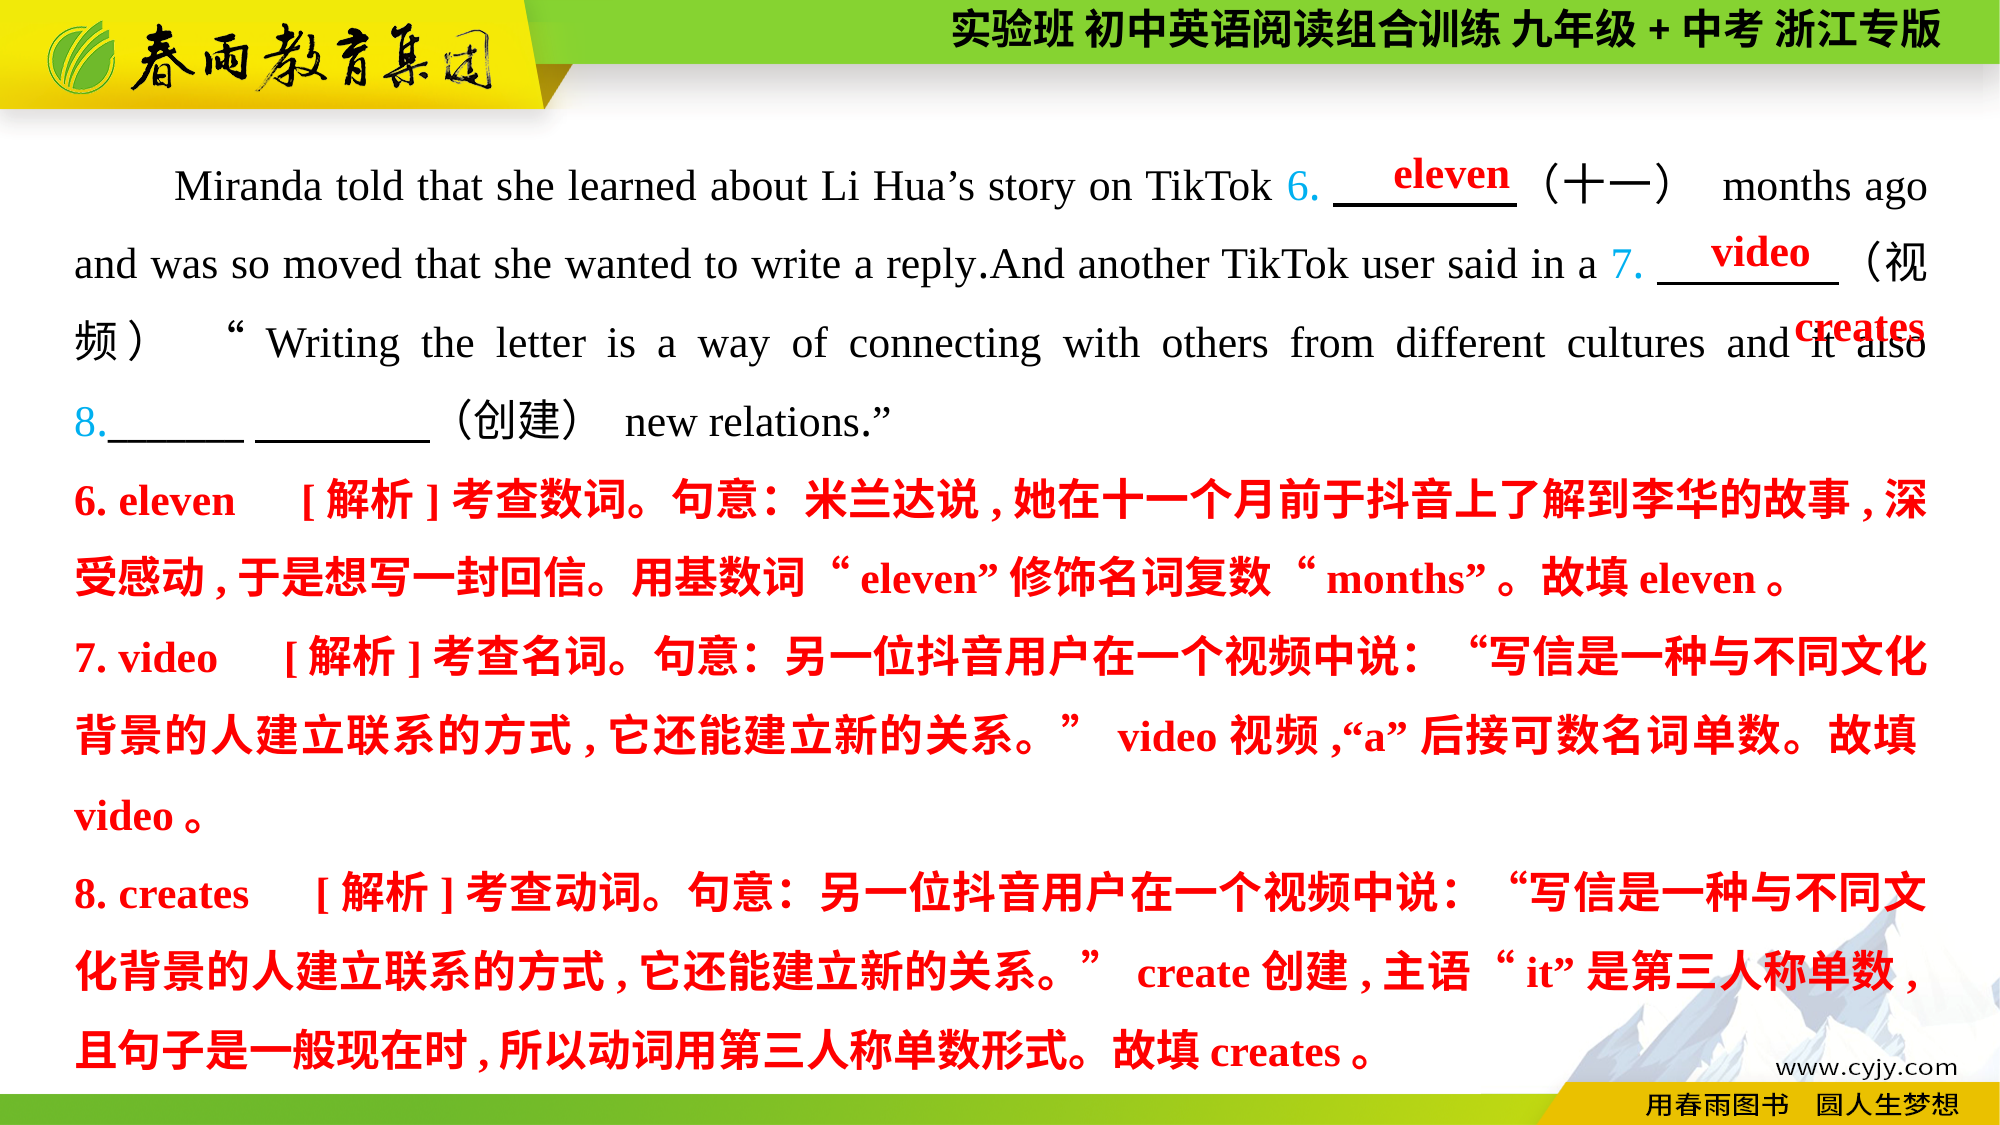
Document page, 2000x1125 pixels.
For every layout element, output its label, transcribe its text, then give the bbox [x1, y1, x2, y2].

text_box video [1685, 215, 1826, 283]
picture [0, 0, 2000, 1125]
text_box 6. eleven [解析]考查数词。句意：米兰达说,她在十一个月前于抖音上了解到李华的故事,深受感动,于是想写一封回信。用基数词“eleven”修饰名词复数“months”。故填eleven。 7. video [解析]考查名词。句意：另一位抖音用户在一个视频中说：“写信是一种与不同文化背景的人建立联系的方式,它还能建立新的关系。”video视频,“a”后接可数名词单数。故填video。 8. creates [解析]考查动词。句意：另一位抖音用户在一个视频中说：“写信是一种与不同文化背景的人建立联系的方式,它还能建立新的关系。”create创建,主语“it”是第三人称单数,且句子是一般现在时,所以动词用第三人称单数形式。故填creates。 [59, 437, 1944, 1083]
text_box eleven [1378, 137, 1526, 205]
text_box creates [1768, 290, 1940, 358]
list Miranda told that she learned about Li Hua’s story on TikTok 6. （十一） months ago and was so moved that she wanted to write a reply.And another TikTok user said in a 7. （视频） “Writing the letter is a way of connecting with others from different cultures and it also 8._______ （创建） new relations.” [59, 122, 1944, 437]
